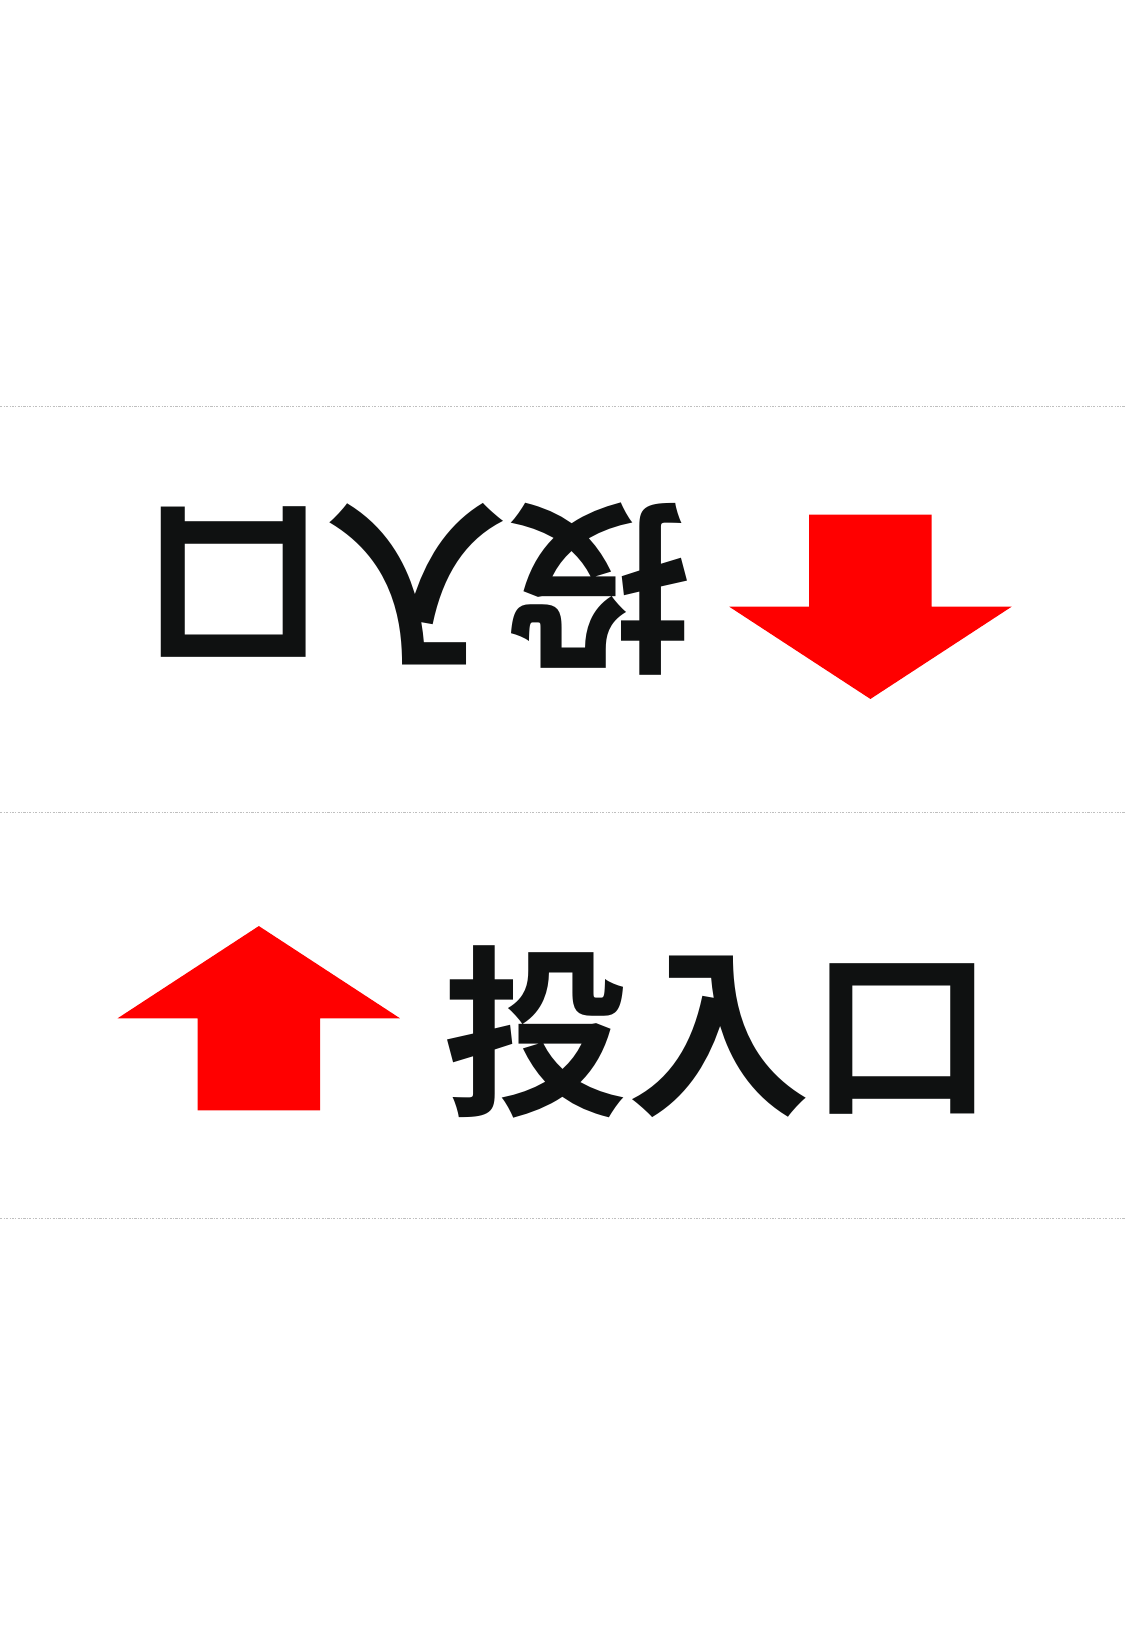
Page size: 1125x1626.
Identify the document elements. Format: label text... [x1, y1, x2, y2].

text_box 投入口 [126, 475, 707, 711]
text_box [114, 924, 404, 1112]
text_box 投入口 [429, 910, 1009, 1146]
text_box [725, 513, 1016, 701]
